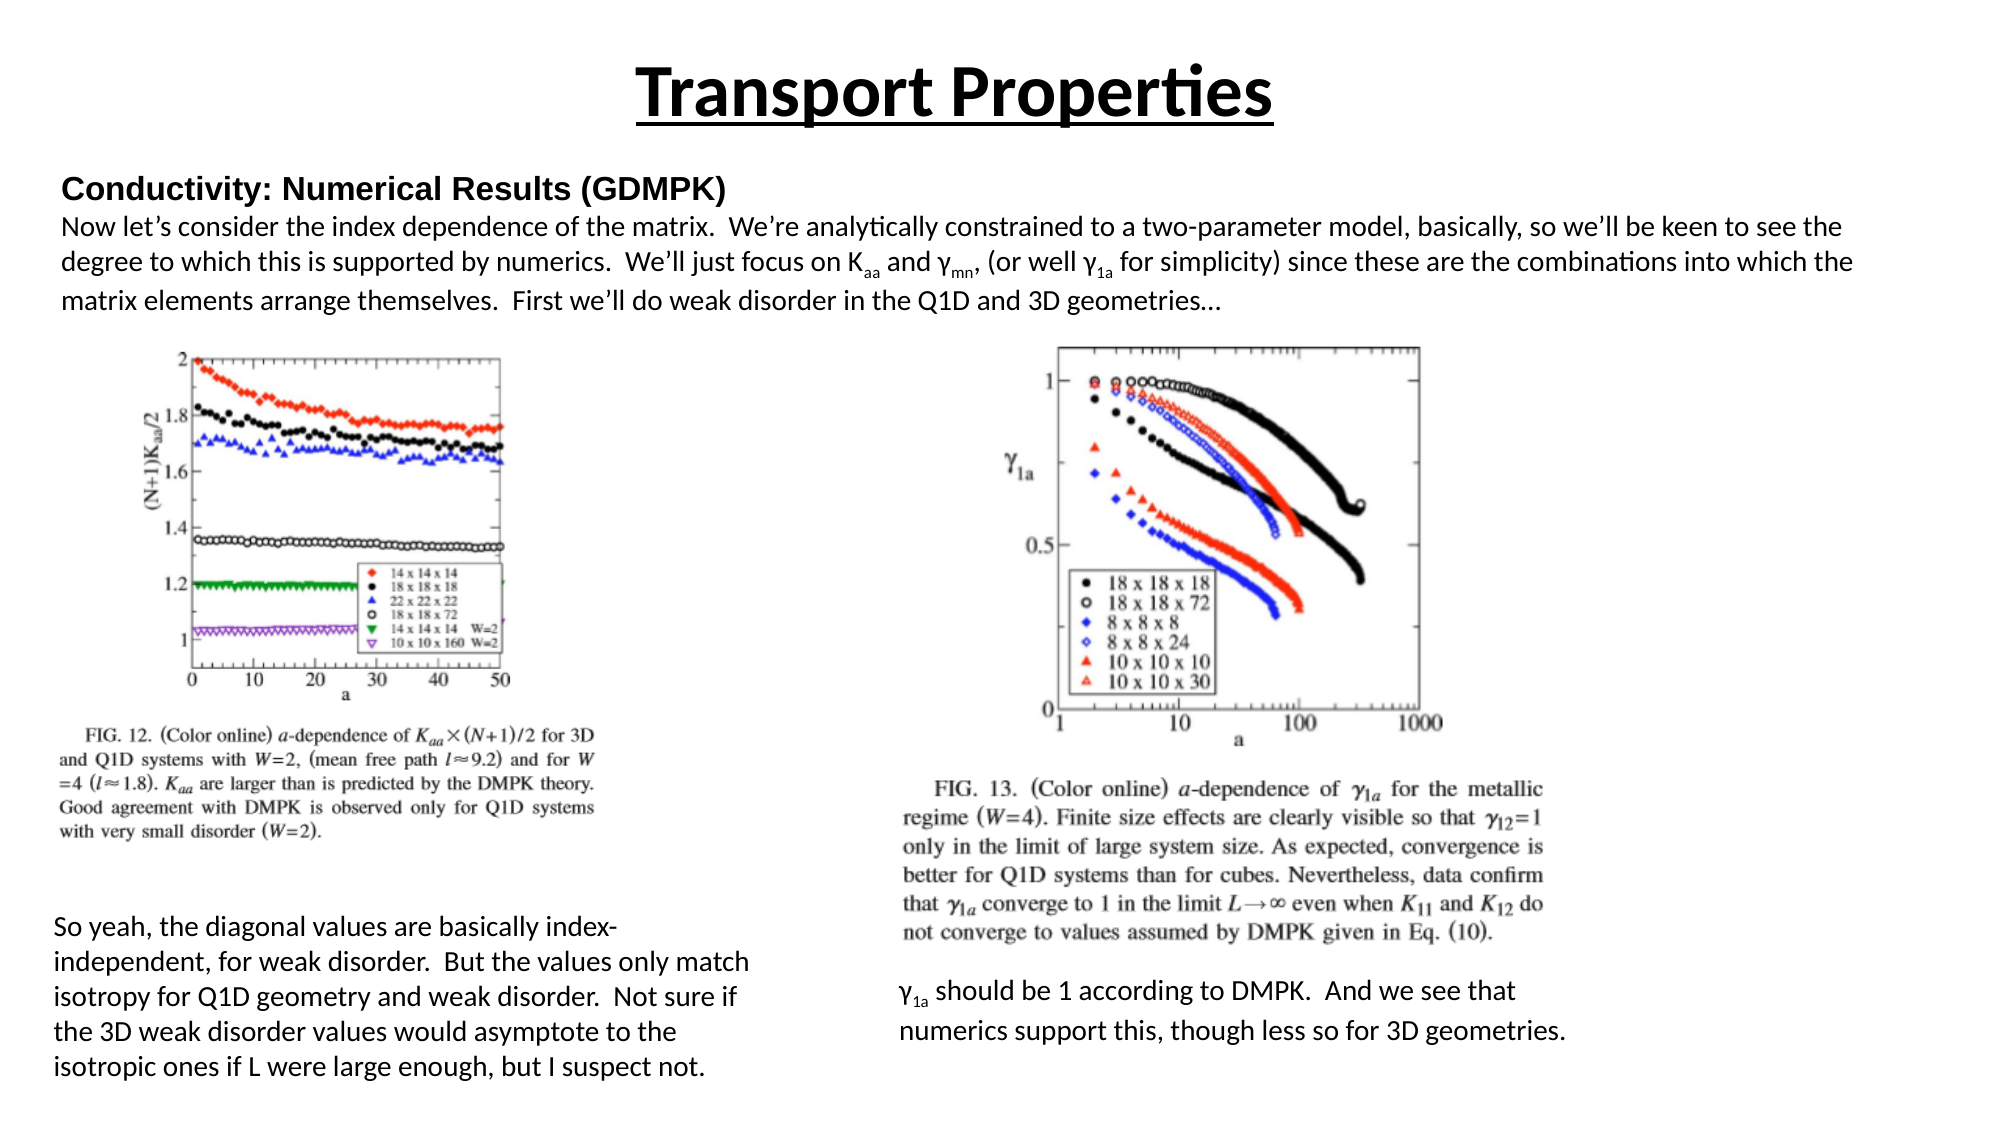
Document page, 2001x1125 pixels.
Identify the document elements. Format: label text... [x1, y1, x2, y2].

text_box γ1a should be 1 according to DMPK. And we see that numerics support this, though less so for 3D geometries. [884, 964, 1621, 1054]
title Transport Properties [586, 38, 1324, 141]
picture [45, 339, 616, 851]
picture [850, 322, 1571, 967]
text_box So yeah, the diagonal values are basically index-independent, for weak disorder. But the values only match isotropy for Q1D geometry and weak disorder. Not sure if the 3D weak disorder values would asymptote to the isotropic ones if L were large enough, but I suspect not. [38, 899, 787, 1090]
text_box Conductivity: Numerical Results (GDMPK) Now let’s consider the index dependence of the matrix. We’re analytically constrained to a two-parameter model, basically, so we’ll be keen to see the degree to which this is supported by numerics. We’ll just focus on Kaa and γmn, (or well γ1a for simplicity) since these are the combinations into which the matrix elements arrange themselves. First we’ll do weak disorder in the Q1D and 3D geometries… [46, 159, 1881, 324]
